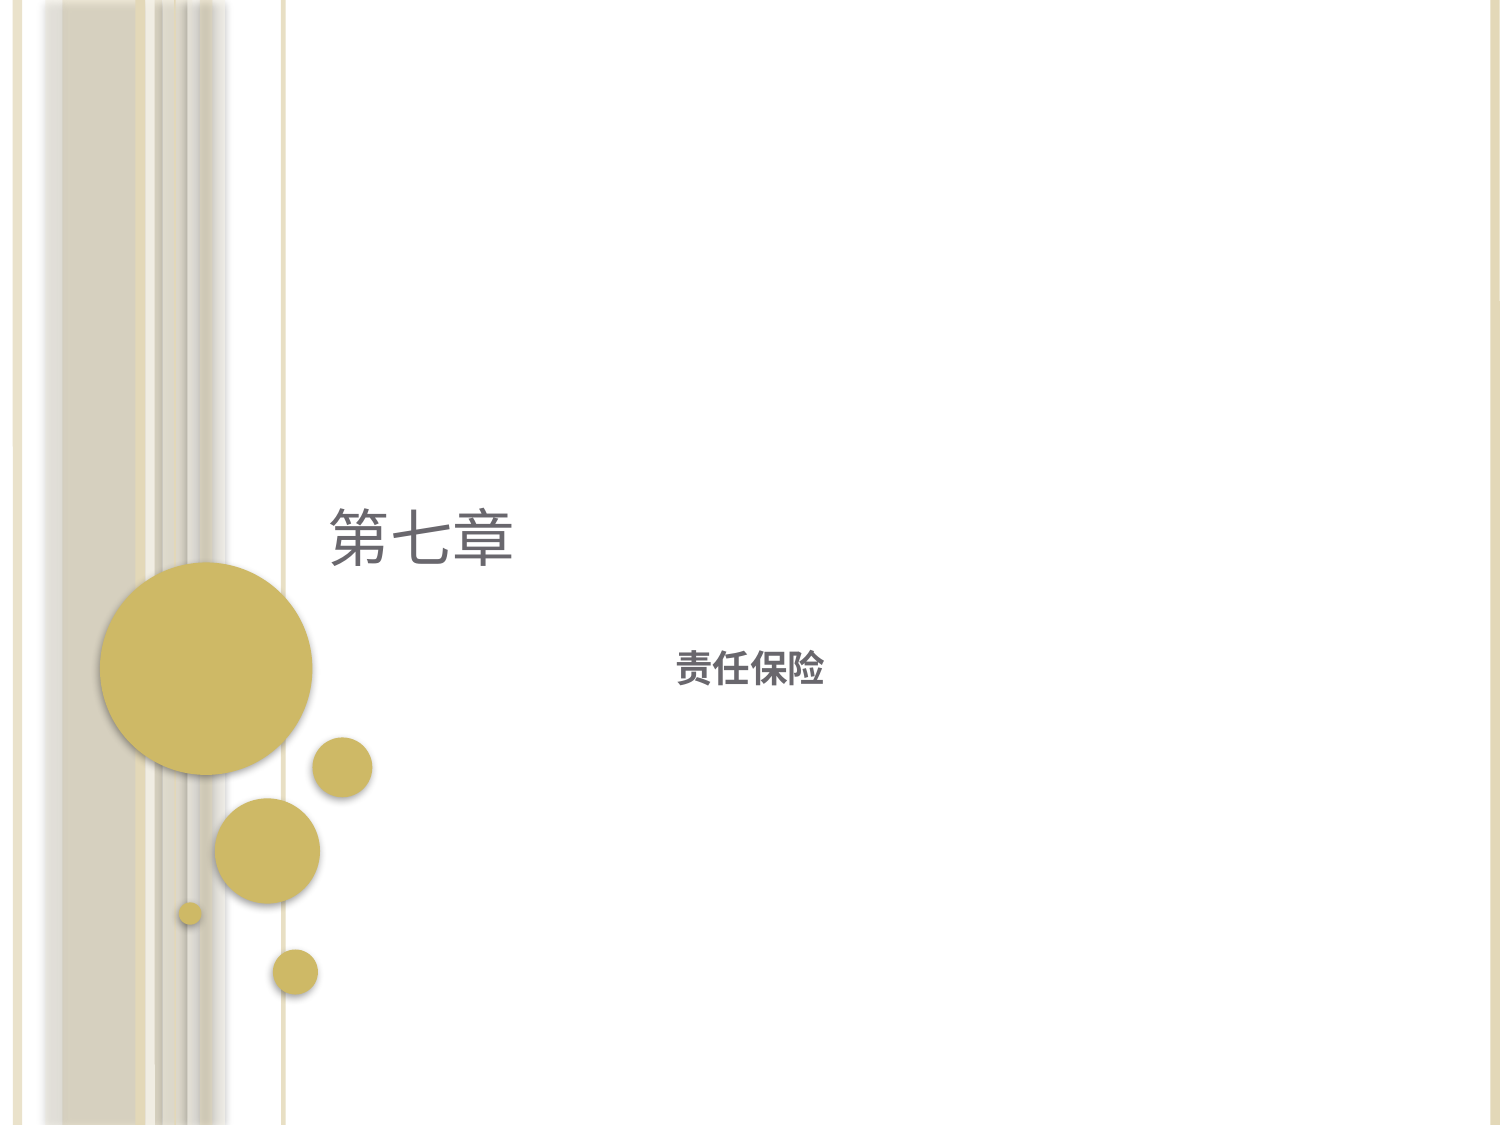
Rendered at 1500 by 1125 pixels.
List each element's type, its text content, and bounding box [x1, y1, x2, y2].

title 第七章 [312, 353, 1382, 582]
subtitle 责任保险 [224, 637, 1276, 926]
